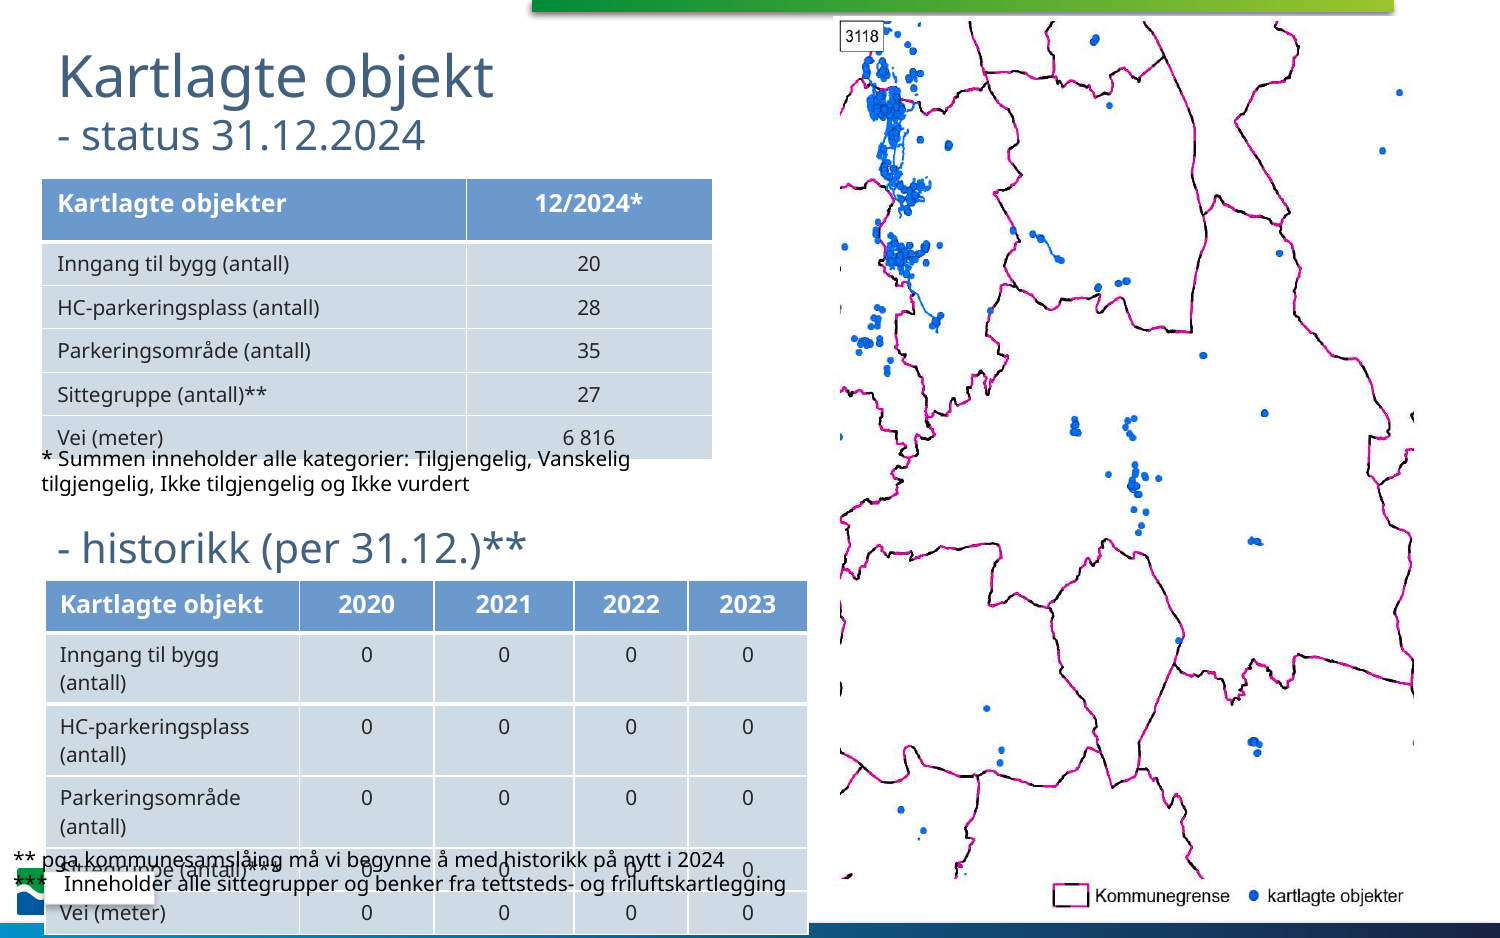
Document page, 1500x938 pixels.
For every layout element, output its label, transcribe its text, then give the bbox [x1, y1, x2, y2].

table_cell HC-parkeringsplass (antall) [42, 286, 466, 328]
table_header 12/2024* [467, 179, 712, 240]
table_cell 27 [467, 373, 712, 415]
text_box * Summen inneholder alle kategorier: Tilgjengelig, Vanskelig tilgjengelig, Ikke tilgjengelig og Ikke vurdert [26, 438, 711, 504]
table_cell 28 [467, 286, 712, 328]
text_box ** pga kommunesamslåing må vi begynne å med historikk på nytt i 2024 *** Inneholder alle sittegrupper og benker fra tettsteds- og friluftskartlegging [0, 838, 802, 904]
text_box - historikk (per 31.12.)** [42, 496, 828, 580]
table_header Kartlagte objekter [42, 179, 466, 240]
table_cell 0 [689, 892, 807, 934]
table_cell 6 816 [467, 416, 712, 459]
text_box Kartlagte objekt - status 31.12.2024 [42, 24, 828, 167]
table_cell 0 [575, 635, 687, 702]
table_cell 0 [575, 706, 687, 775]
picture [833, 16, 1419, 913]
table_cell 0 [435, 904, 573, 934]
table_cell 0 [435, 706, 573, 775]
table_cell Parkeringsområde (antall) [46, 777, 299, 838]
table_header 2023 [689, 581, 807, 631]
table_cell Inngang til bygg (antall) [46, 635, 299, 702]
table_cell 0 [300, 777, 433, 838]
table_header 2022 [575, 581, 687, 631]
table_cell Vei (meter) [46, 904, 299, 934]
table_cell 0 [689, 706, 807, 775]
table_cell Inngang til bygg (antall) [42, 244, 466, 285]
table_header Kartlagte objekt [46, 581, 299, 631]
table_cell Vei (meter) [42, 416, 466, 438]
table_cell 0 [802, 849, 807, 890]
table_cell 0 [689, 635, 807, 702]
table_cell 0 [575, 904, 687, 934]
table_cell 20 [467, 244, 712, 285]
table_cell 0 [689, 777, 807, 847]
table_cell Sittegruppe (antall)** [42, 373, 466, 415]
table_header 2021 [435, 581, 573, 631]
table_cell HC-parkeringsplass (antall) [46, 706, 299, 775]
table_cell 0 [575, 777, 687, 838]
table_cell 0 [300, 635, 433, 702]
table_cell 0 [435, 777, 573, 838]
table_cell 0 [300, 904, 433, 934]
table_cell 0 [435, 635, 573, 702]
table_header 2020 [300, 581, 433, 631]
table_cell Parkeringsområde (antall) [42, 329, 466, 372]
table_cell 35 [467, 329, 712, 372]
table_cell 0 [300, 706, 433, 775]
